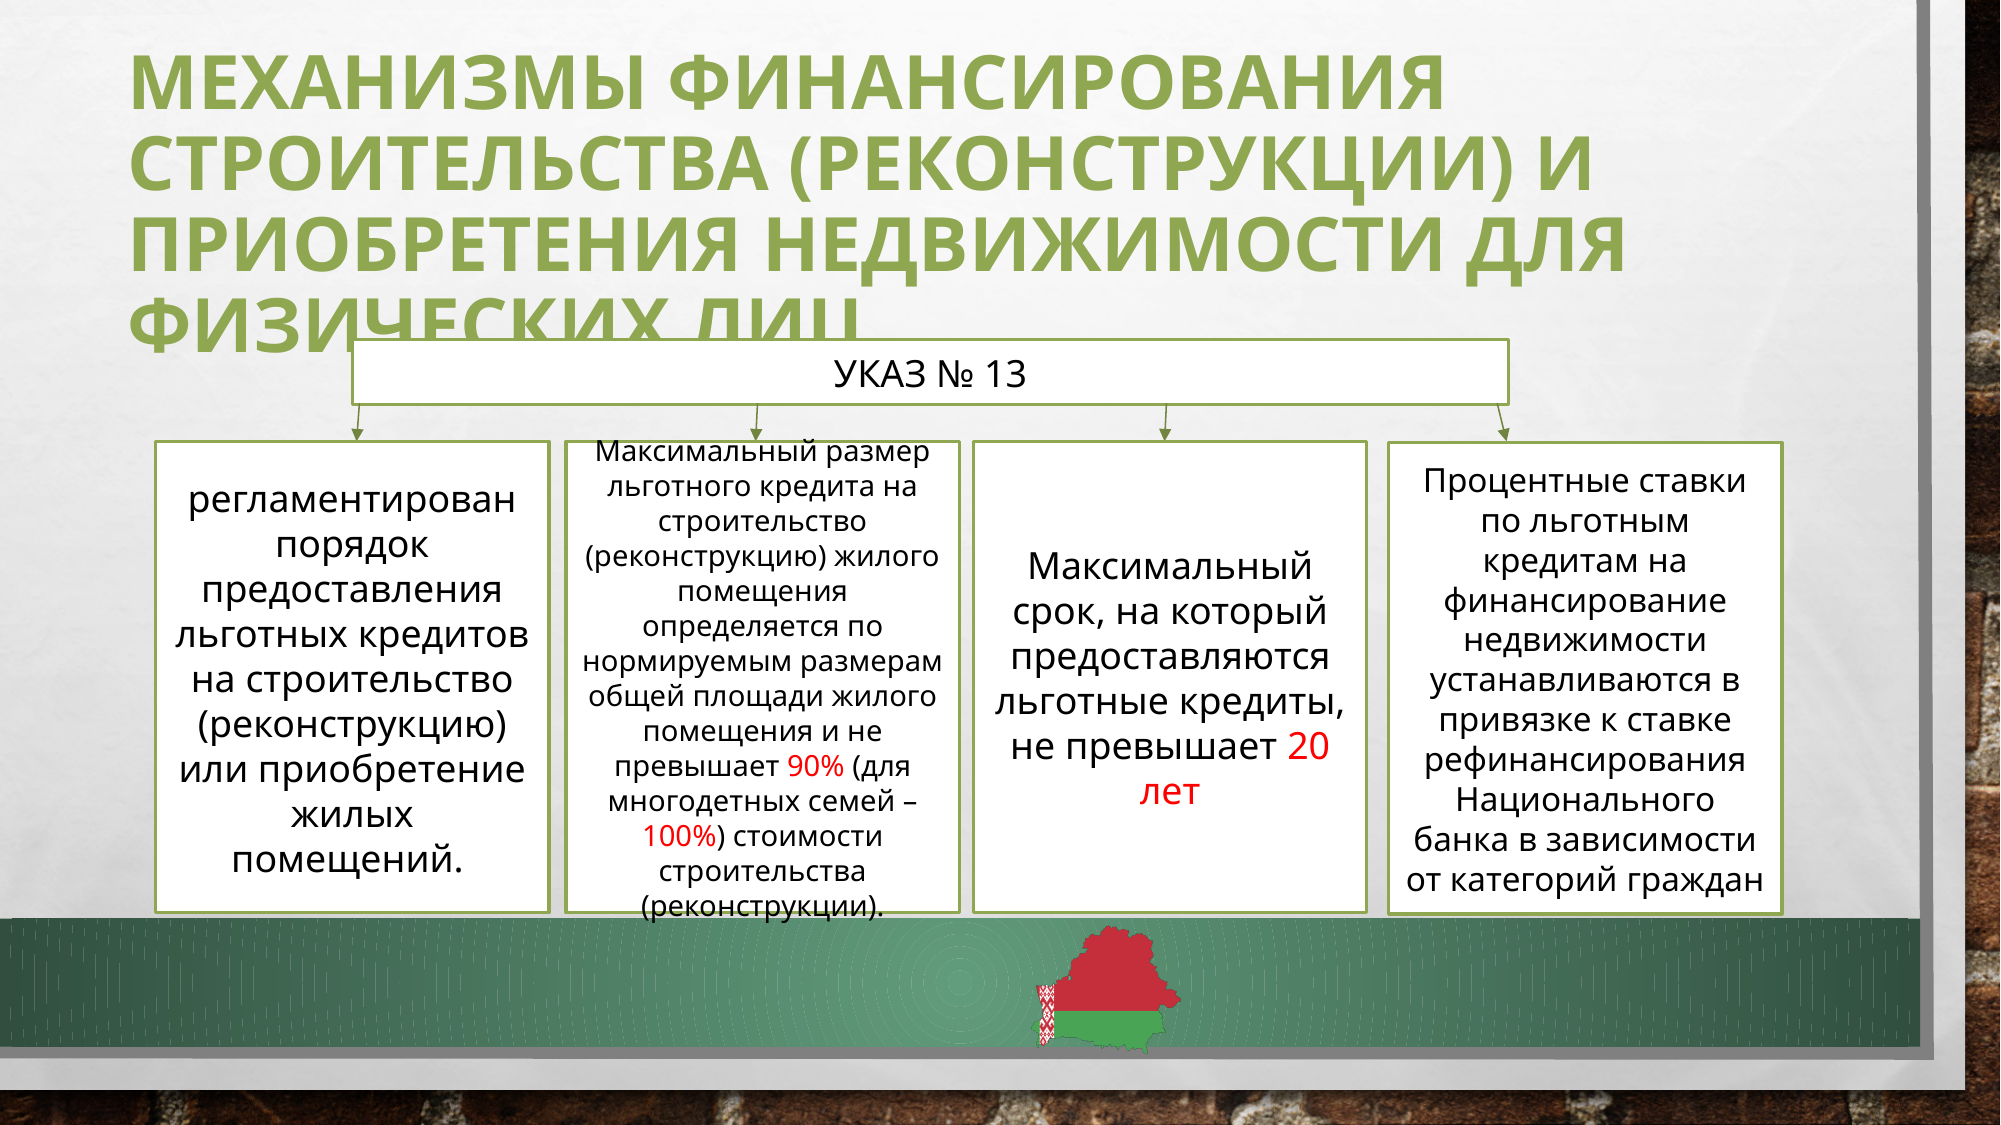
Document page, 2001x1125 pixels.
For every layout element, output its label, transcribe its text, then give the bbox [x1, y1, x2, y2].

text_box УКАЗ № 13 [351, 338, 1510, 406]
picture [1031, 924, 1181, 1055]
text_box Максимальный срок, на который предоставляются льготные кредиты, не превышает 20 лет [972, 440, 1368, 914]
text_box Процентные ставки по льготным кредитам на финансирование недвижимости устанавливаются в привязке к ставке рефинансирования Национального банка в зависимости от категорий граждан [1387, 441, 1784, 916]
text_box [1496, 402, 1507, 442]
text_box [356, 402, 360, 442]
title Механизмы финансирования строительства (реконструкции) и приобретения недвижимости для физических лиц [112, 112, 1818, 302]
picture [0, 0, 2000, 1125]
text_box регламентирован порядок предоставления льготных кредитов на строительство (реконструкцию) или приобретение жилых помещений. [154, 440, 551, 914]
text_box Максимальный размер льготного кредита на строительство (реконструкцию) жилого помещения определяется по нормируемым размерам общей площади жилого помещения и не превышает 90% (для многодетных семей – 100%) стоимости строительства (реконструкции). [564, 440, 961, 914]
